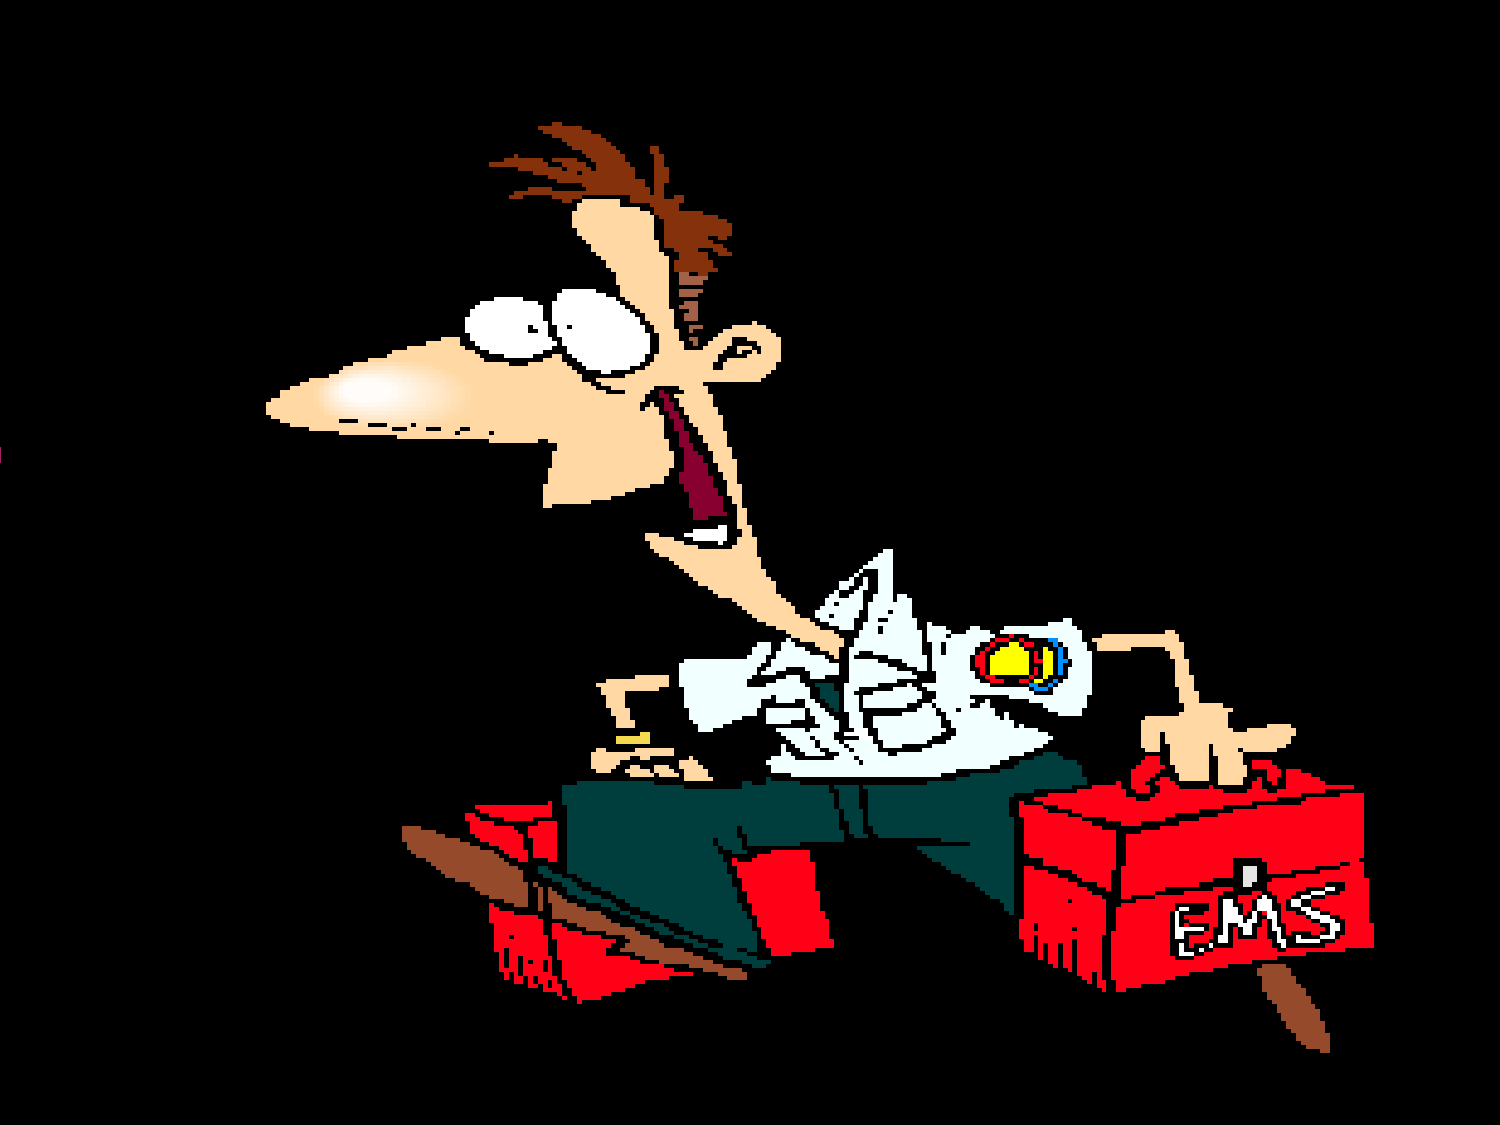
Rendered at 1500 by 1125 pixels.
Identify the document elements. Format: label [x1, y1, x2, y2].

text_box [0, 0, 1500, 1125]
